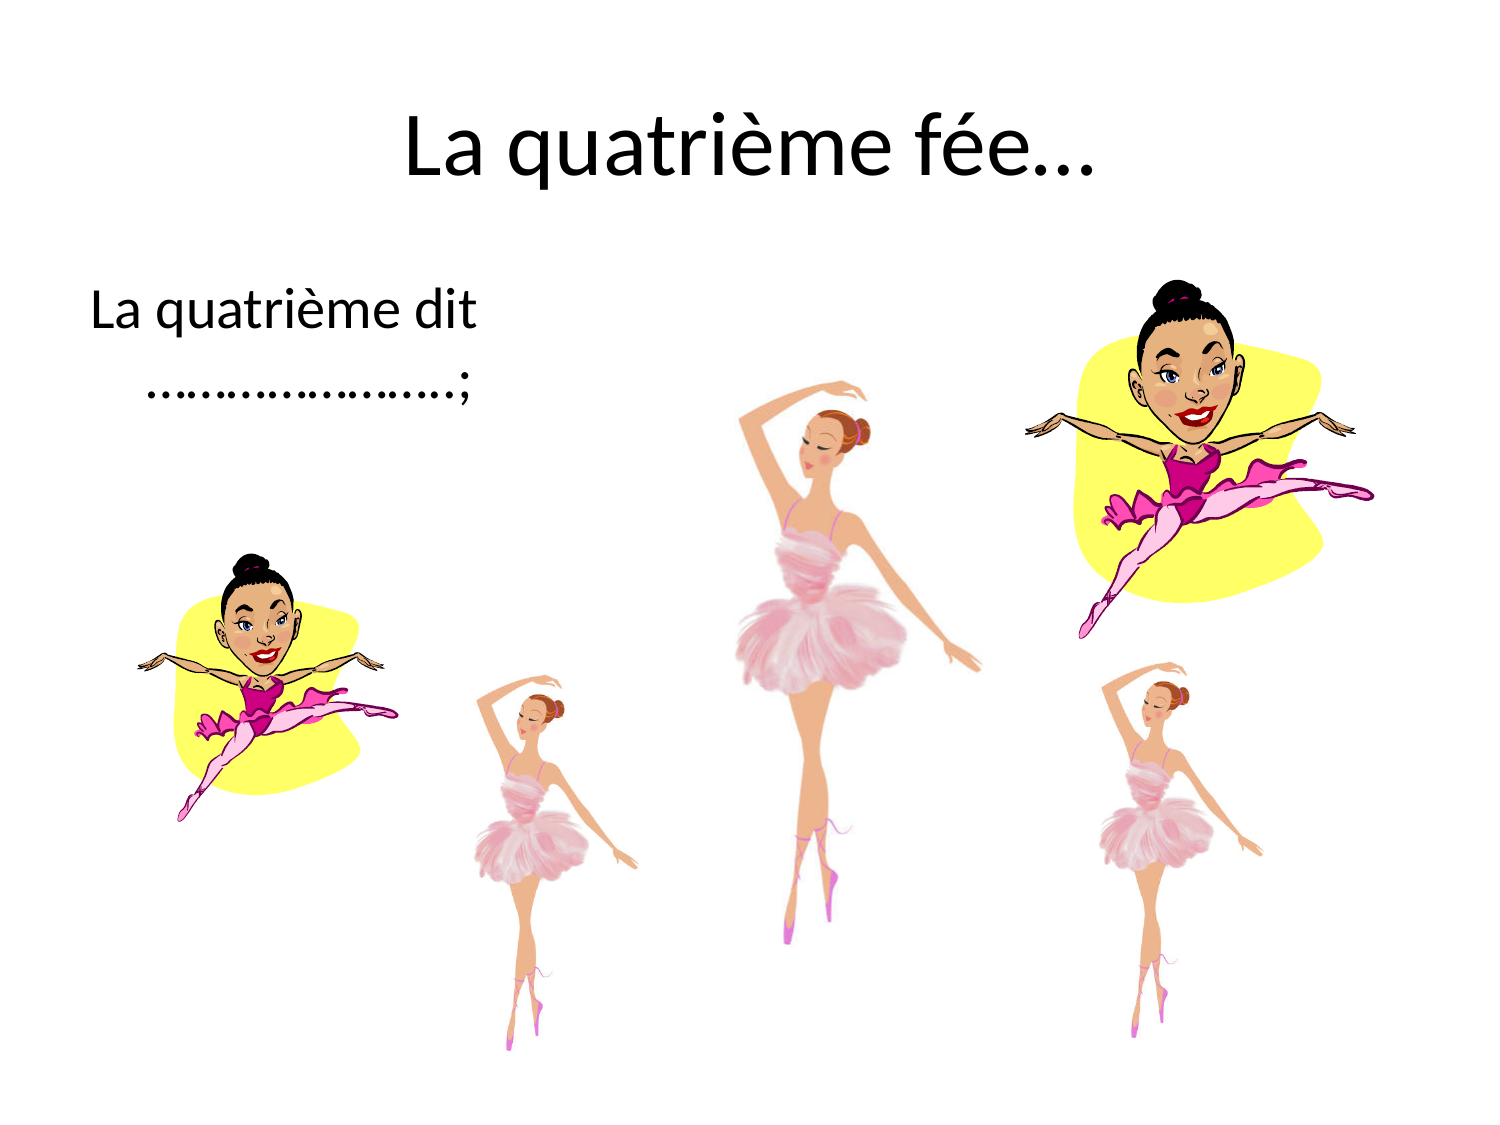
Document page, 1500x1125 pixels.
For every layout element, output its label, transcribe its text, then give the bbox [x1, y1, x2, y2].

title La quatrième fée… [75, 45, 1425, 233]
picture [1049, 649, 1274, 1051]
picture [1024, 274, 1380, 644]
picture [424, 662, 649, 1063]
picture [137, 549, 403, 826]
list La quatrième dit …………………..; [75, 262, 738, 1005]
picture [662, 362, 998, 963]
